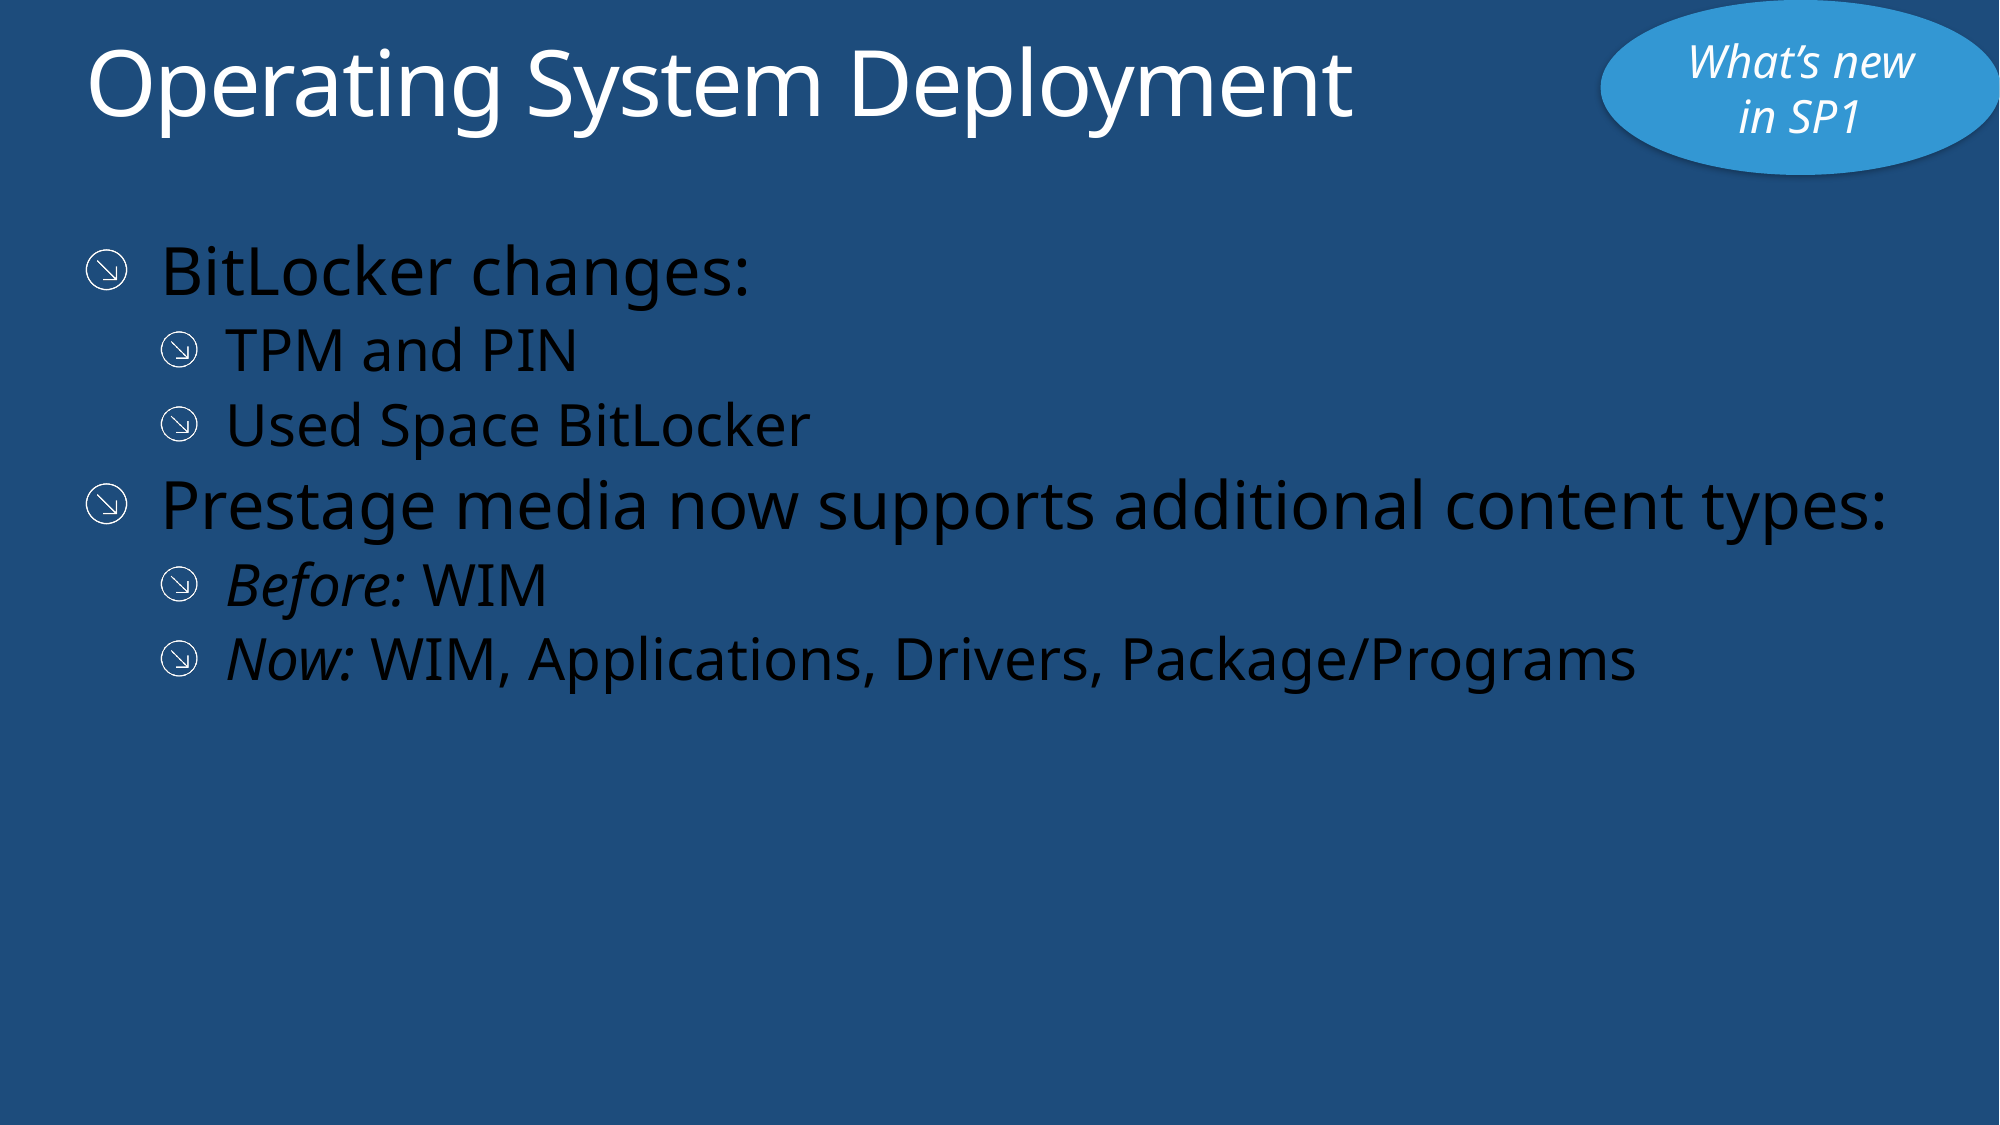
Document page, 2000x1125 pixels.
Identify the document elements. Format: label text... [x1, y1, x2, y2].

picture [160, 330, 198, 368]
list BitLocker changes: TPM and PIN Used Space BitLocker Prestage media now supports additional content types: Before: WIM Now: WIM, Applications, Drivers, Package/Programs [85, 237, 1914, 1025]
picture [85, 248, 128, 291]
picture [160, 565, 198, 602]
picture [85, 482, 128, 525]
picture [160, 639, 198, 677]
title Operating System Deployment [85, 37, 1914, 138]
text_box What’s new in SP1 [1635, 0, 2000, 176]
picture [160, 405, 198, 442]
